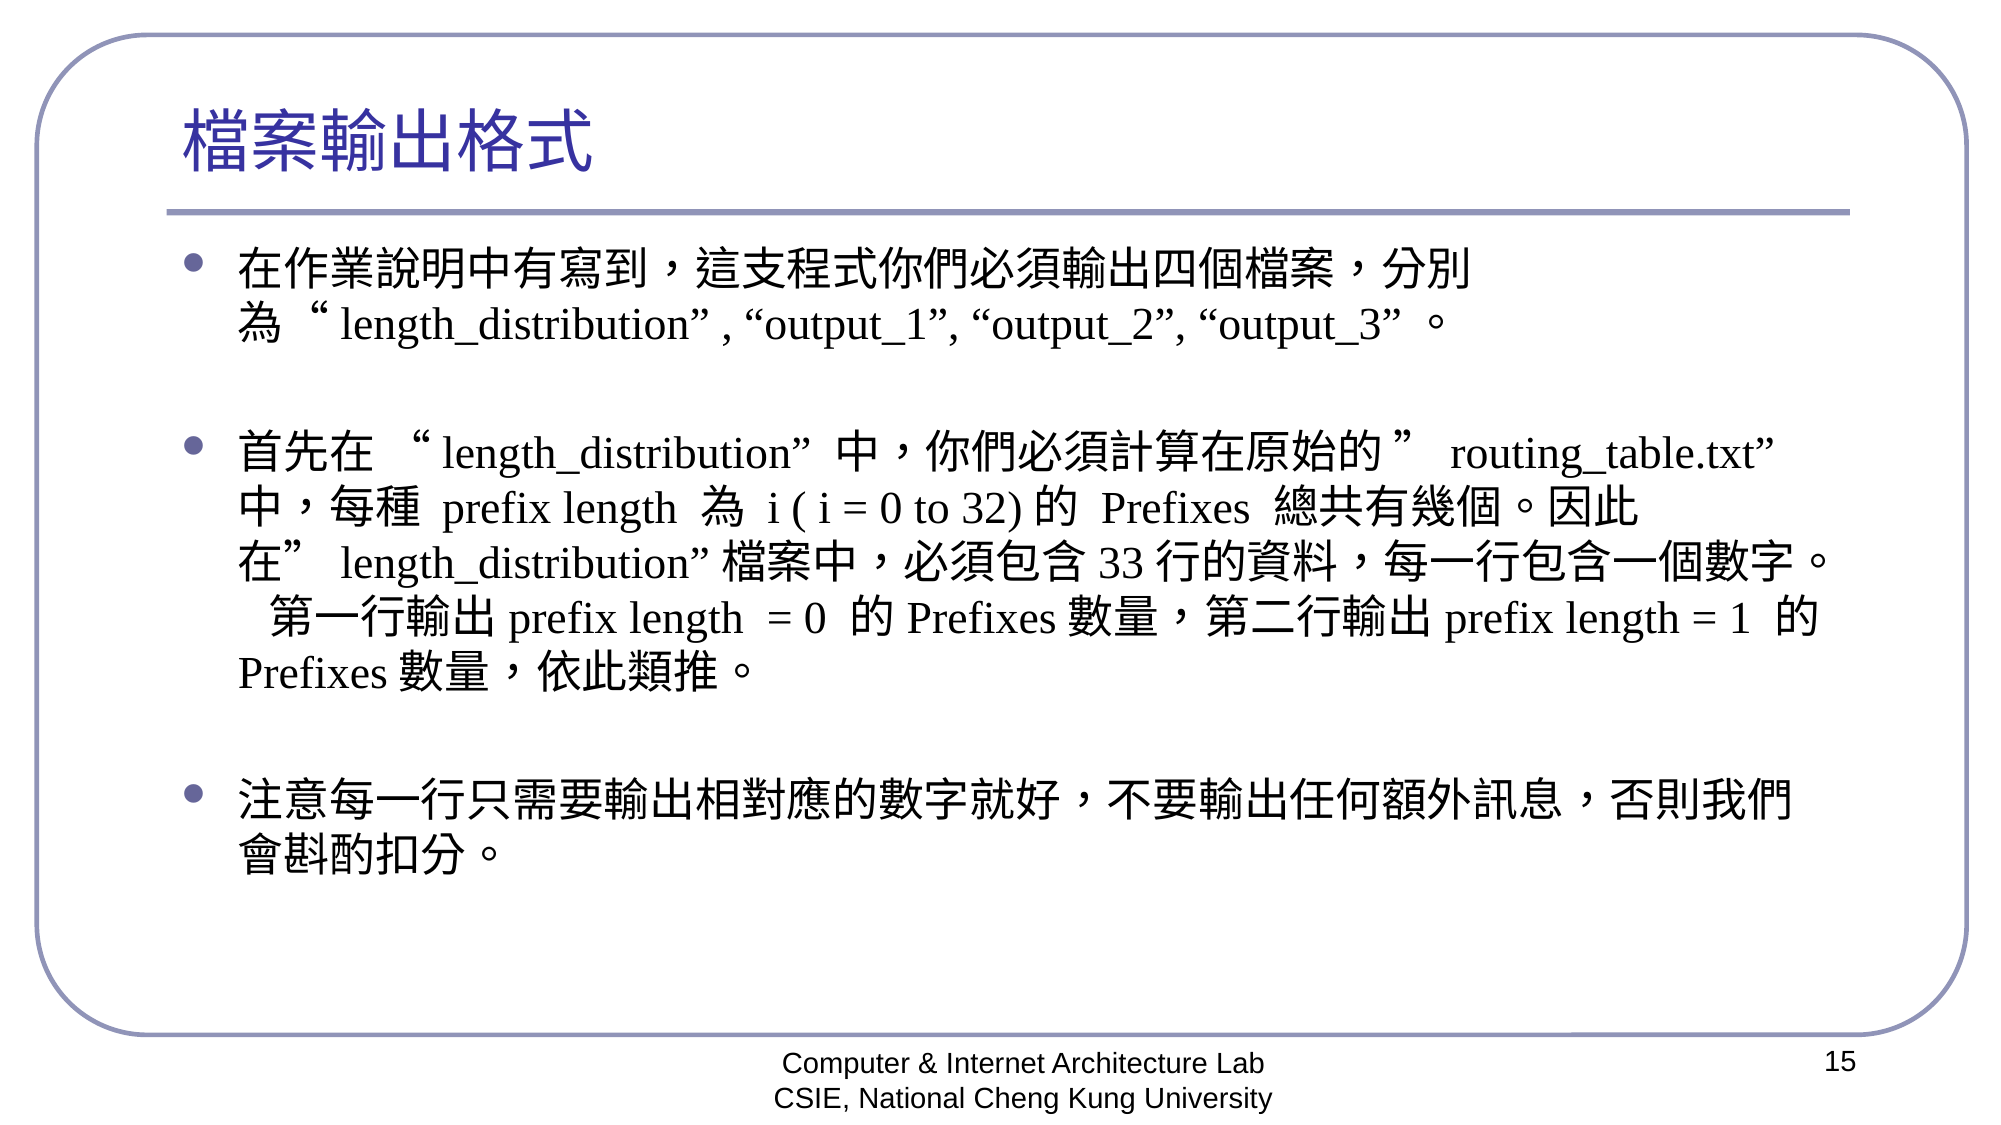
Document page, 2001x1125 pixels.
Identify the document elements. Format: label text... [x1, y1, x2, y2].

footer Computer & Internet Architecture Lab CSIE, National Cheng Kung University [590, 1036, 1458, 1112]
list 在作業說明中有寫到，這支程式你們必須輸出四個檔案，分別為“length_distribution” , “output_1”, “output_2”, “output_3”。 首先在 “length_distribution” 中，你們必須計算在原始的 ”routing_table.txt” 中，每種 prefix length 為 i ( i = 0 to 32)的 Prefixes 總共有幾個。因此在”length_distribution”檔案中，必須包含33行的資料，每一行包含一個數字。 第一行輸出prefix length = 0 的Prefixes數量，第二行輸出prefix length = 1 的 Prefixes數量，依此類推。 注意每一行只需要輸出相對應的數字就好，不要輸出任何額外訊息，否則我們會斟酌扣分。 [166, 231, 1851, 976]
title 檔案輸出格式 [166, 89, 1851, 188]
slide_number 15 [1731, 1034, 1949, 1111]
